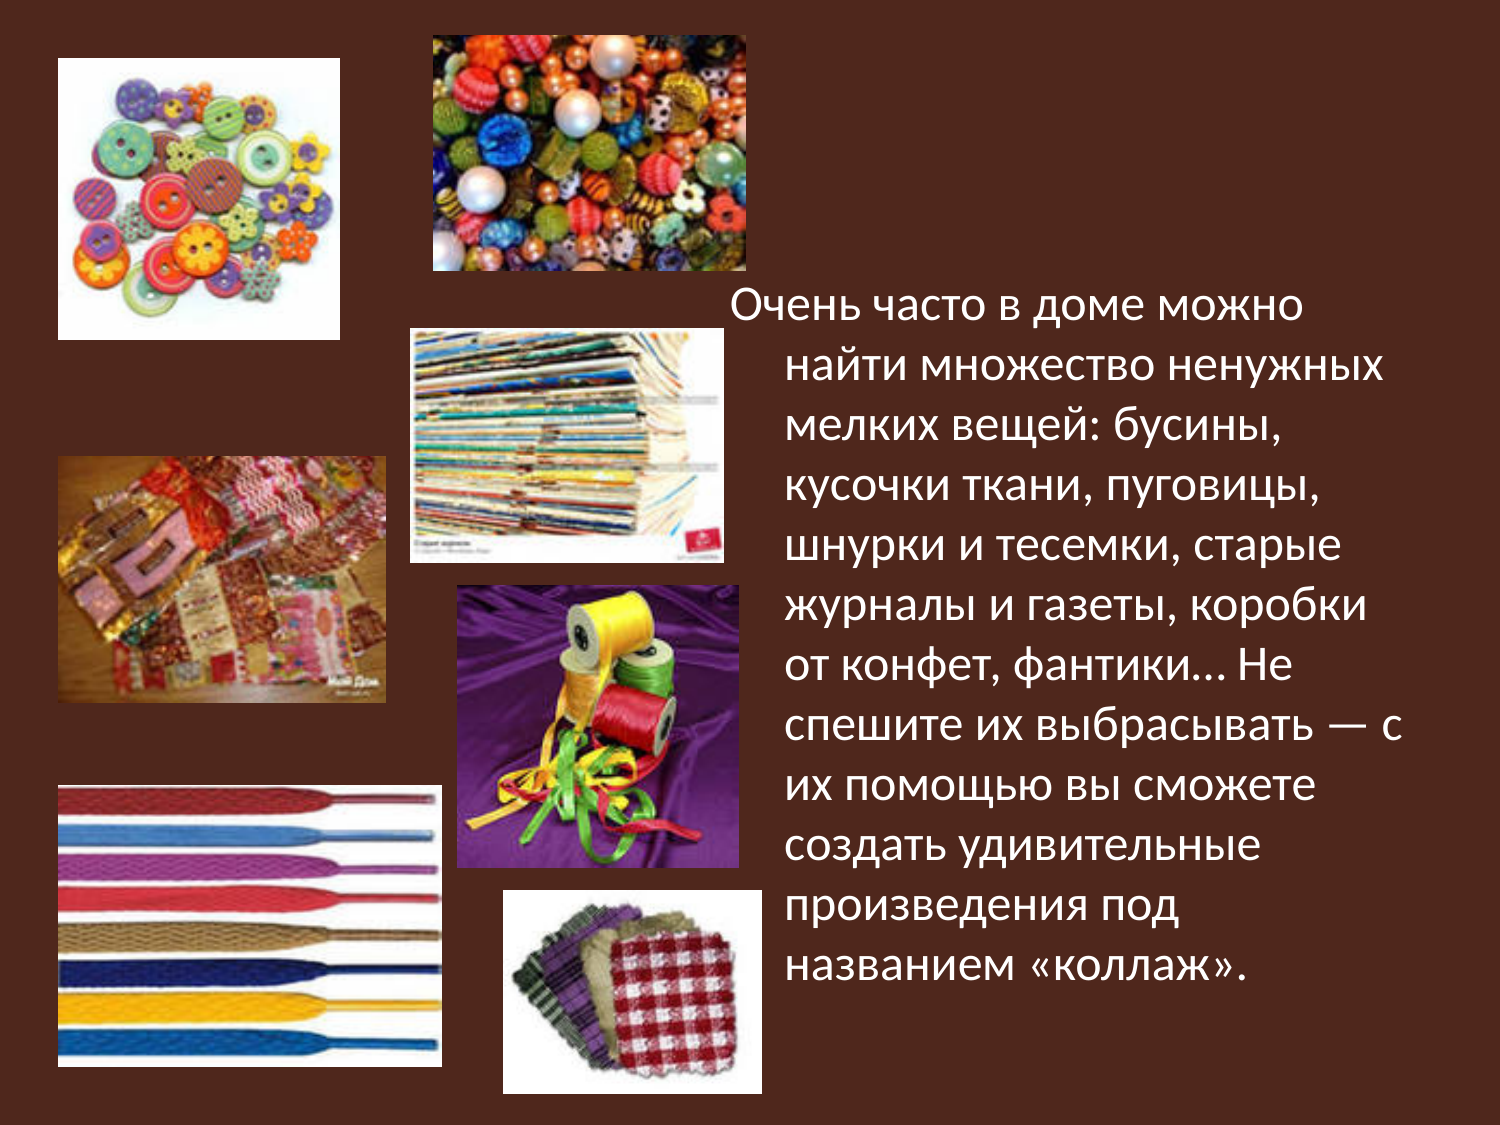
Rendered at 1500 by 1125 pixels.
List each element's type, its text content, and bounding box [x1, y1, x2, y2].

picture [456, 585, 739, 868]
picture [433, 34, 746, 271]
picture [58, 784, 443, 1067]
picture [58, 456, 386, 704]
picture [409, 327, 725, 563]
picture [503, 890, 762, 1094]
picture [58, 58, 341, 341]
list Очень часто в доме можно найти множество ненужных мелких вещей: бусины, кусочки ткани, пуговицы, шнурки и тесемки, старые журналы и газеты, коробки от конфет, фантики… Не спешите их выбрасывать — с их помощью вы сможете создать удивительные произведения под названием «коллаж». [714, 262, 1425, 1005]
